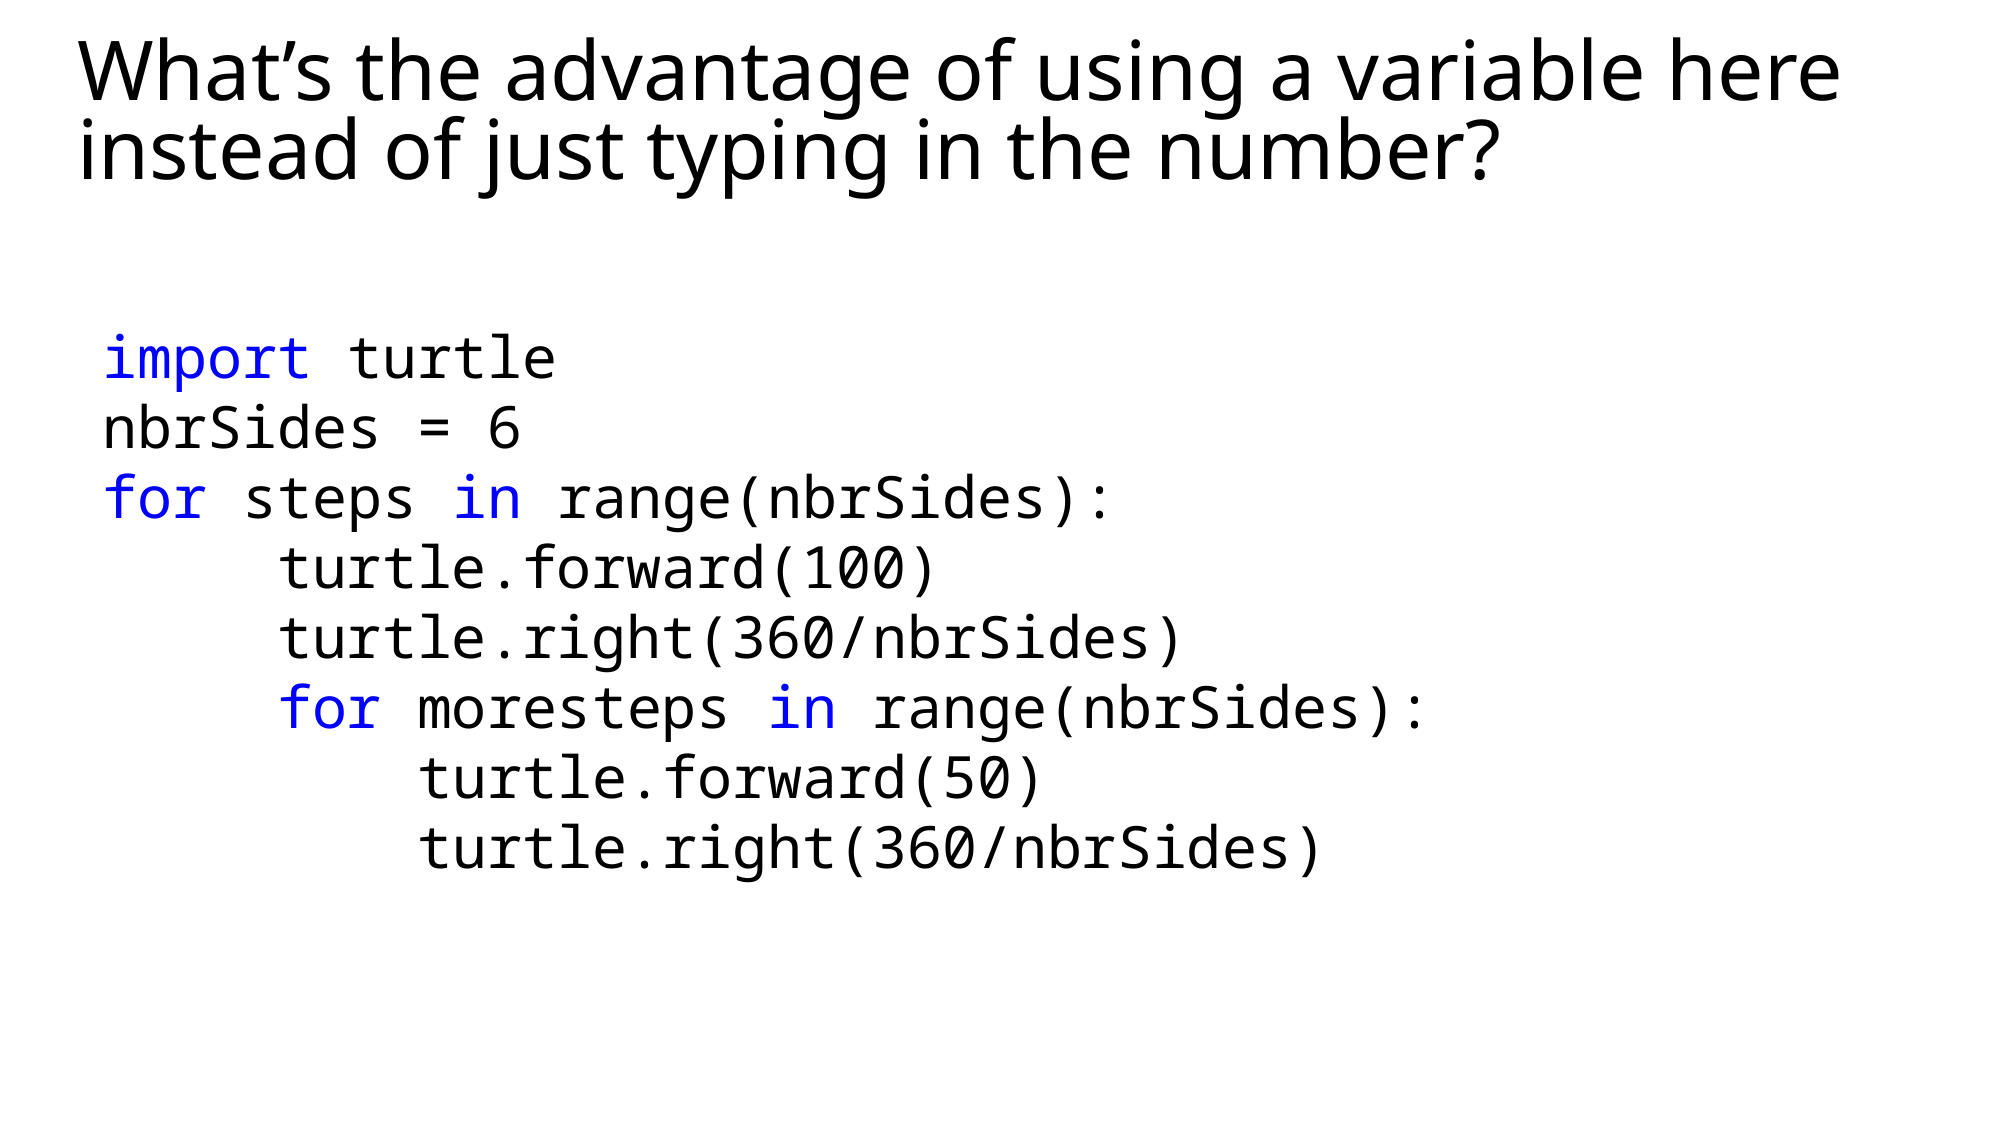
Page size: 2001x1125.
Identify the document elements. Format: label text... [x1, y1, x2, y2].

title What’s the advantage of using a variable here instead of just typing in the number? [62, 29, 1953, 205]
text_box import turtle nbrSides = 6 for steps in range(nbrSides): turtle.forward(100) turtle.right(360/nbrSides) for moresteps in range(nbrSides): turtle.forward(50) turtle.right(360/nbrSides) [87, 313, 1448, 888]
